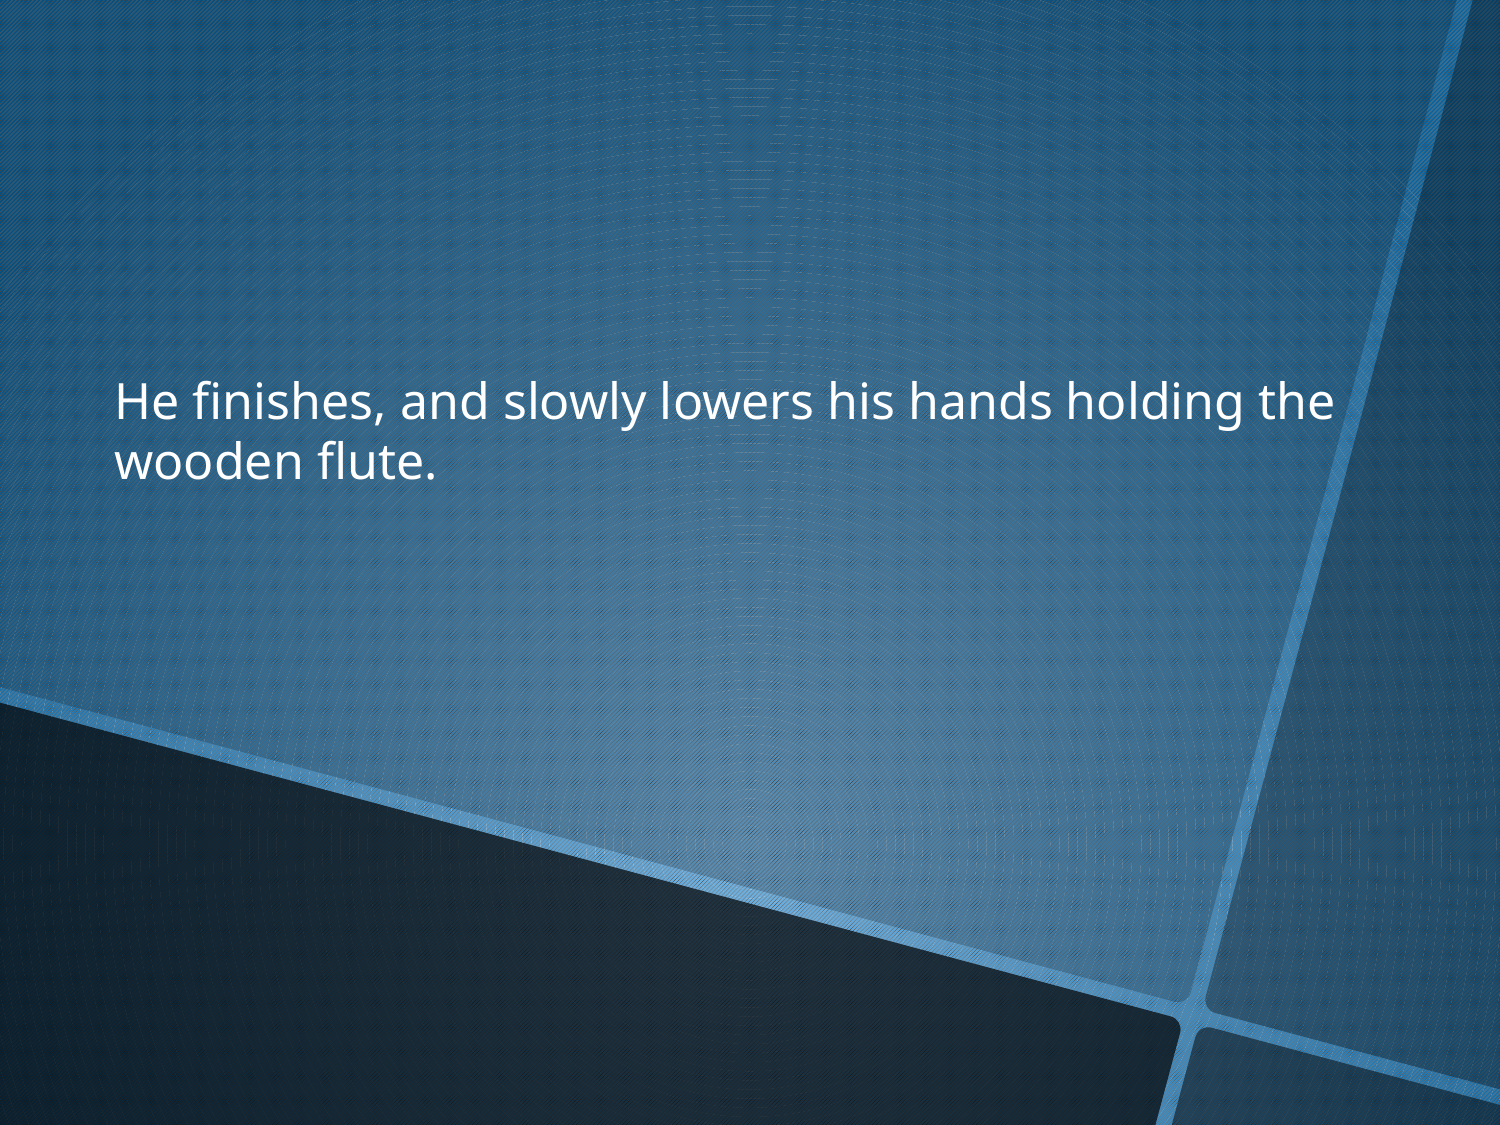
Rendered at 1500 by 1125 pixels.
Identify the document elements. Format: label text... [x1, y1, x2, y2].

text_box He finishes, and slowly lowers his hands holding the wooden flute. [99, 362, 1388, 543]
